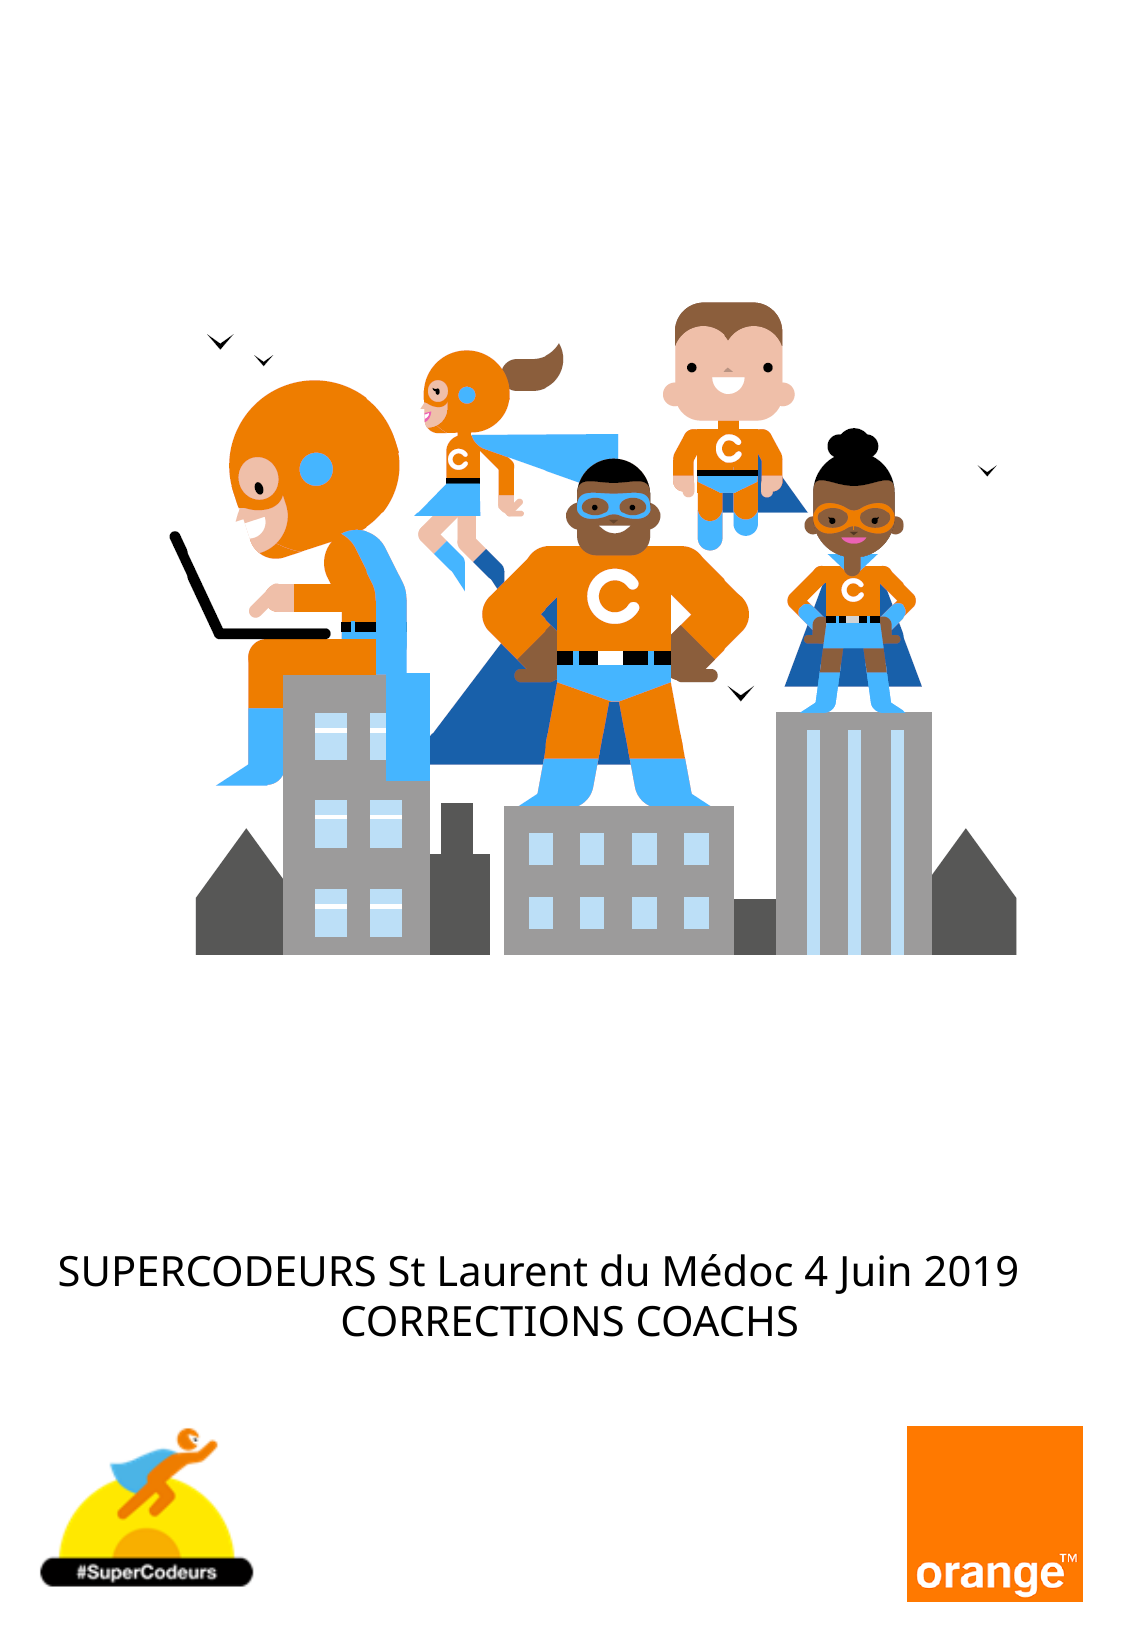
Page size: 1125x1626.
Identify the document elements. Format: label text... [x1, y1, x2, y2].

picture [22, 1410, 276, 1602]
picture [907, 1426, 1083, 1602]
text_box SUPERCODEURS St Laurent du Médoc 4 Juin 2019 CORRECTIONS COACHS [42, 1237, 1097, 1353]
picture [9, 292, 1083, 955]
